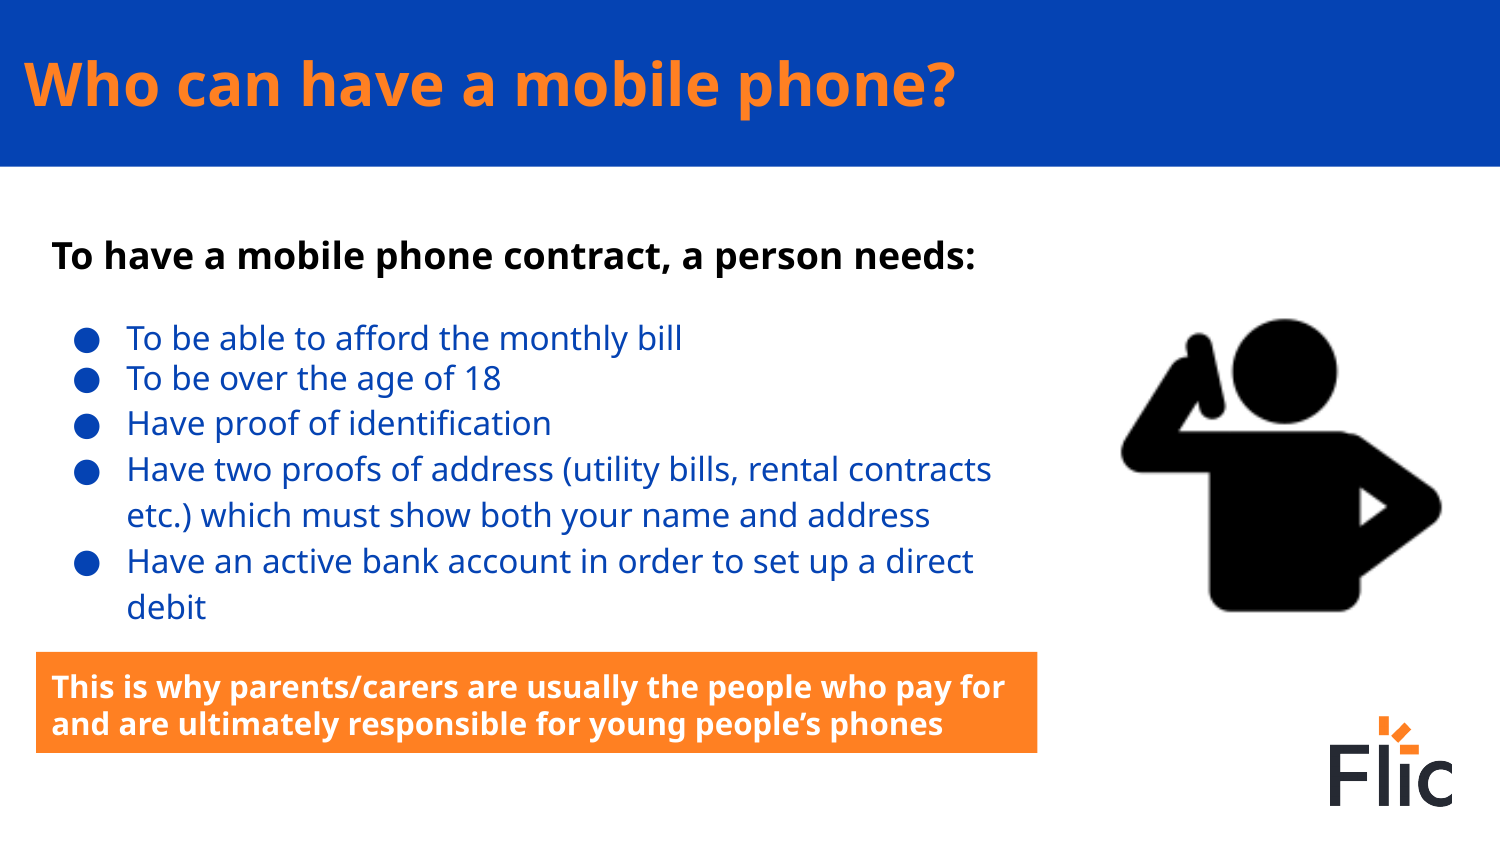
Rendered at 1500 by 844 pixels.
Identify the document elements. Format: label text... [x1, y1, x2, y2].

picture [1052, 237, 1500, 696]
picture [1330, 716, 1452, 807]
text_box To have a mobile phone contract, a person needs: To be able to afford the monthly bill To be over the age of 18 Have proof of identification Have two proofs of address (utility bills, rental contracts etc.) which must show both your name and address Have an active bank account in order to set up a direct debit [36, 216, 1029, 651]
text_box This is why parents/carers are usually the people who pay for and are ultimately responsible for young people’s phones [36, 651, 1038, 753]
title Who can have a mobile phone? [10, 39, 1371, 125]
